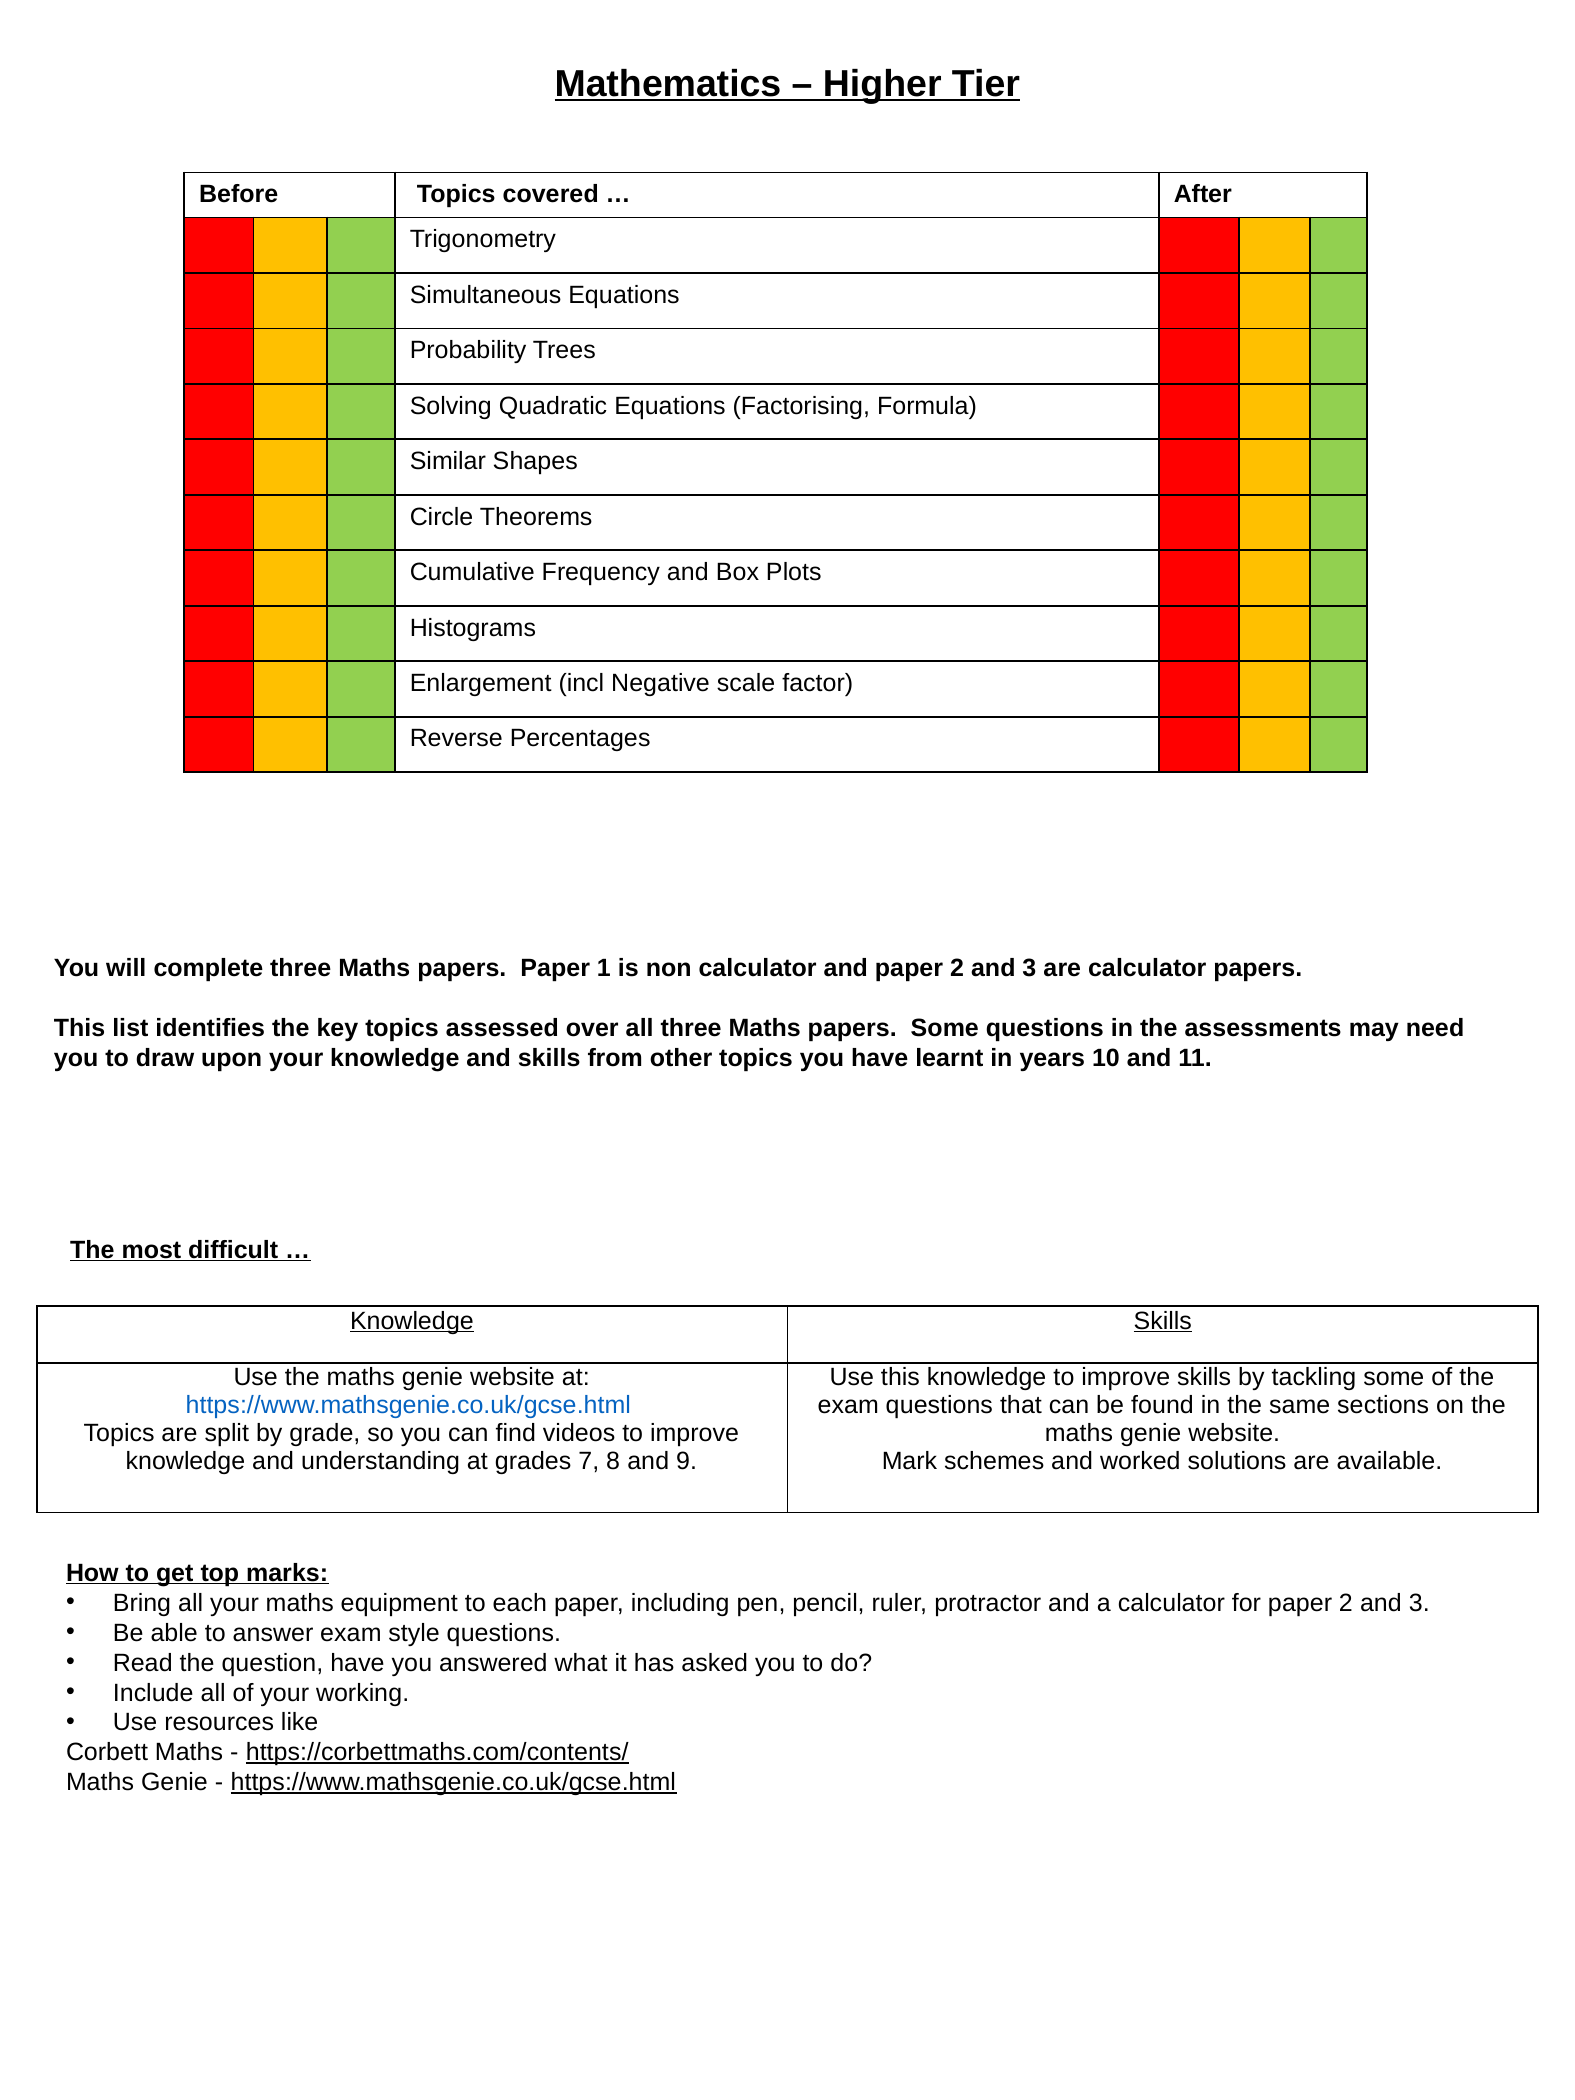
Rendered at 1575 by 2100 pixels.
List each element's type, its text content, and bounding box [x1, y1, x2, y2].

table_cell [328, 329, 394, 383]
table_cell Similar Shapes [396, 440, 1158, 494]
table_cell [254, 496, 326, 549]
table_cell [1160, 496, 1238, 549]
table_cell [1240, 218, 1309, 272]
table_cell Trigonometry [396, 218, 1158, 272]
table_cell [254, 662, 326, 716]
text_box The most difficult … [55, 1225, 707, 1271]
text_box How to get top marks: Bring all your maths equipment to each paper, including pen, pencil, ruler, protractor and a calculator for paper 2 and 3. Be able to answer exam style questions. Read the question, have you answered what it has asked you to do? Include all of your working. Use resources like Corbett Maths - https://corbettmaths.com/contents/ Maths Genie - https://www.mathsgenie.co.uk/gcse.html [51, 1548, 1515, 1923]
table_cell [1311, 607, 1366, 660]
table_cell [1240, 329, 1309, 383]
table_cell [328, 218, 394, 272]
table_cell [328, 551, 394, 605]
table_cell [254, 440, 326, 494]
table_cell [185, 218, 253, 272]
table_cell [1160, 662, 1238, 716]
table_cell [328, 718, 394, 771]
table_cell [185, 385, 253, 438]
table_cell [1311, 440, 1366, 494]
table_cell [1160, 440, 1238, 494]
table_cell [1240, 440, 1309, 494]
table_cell [328, 274, 394, 328]
table_cell Circle Theorems [396, 496, 1158, 549]
table_cell [185, 496, 253, 549]
table_cell [1311, 662, 1366, 716]
table_cell [185, 718, 253, 771]
table_header Knowledge [38, 1307, 787, 1362]
table_cell [328, 607, 394, 660]
table_cell [1160, 218, 1238, 272]
table_cell [1311, 274, 1366, 328]
table_cell [1311, 385, 1366, 438]
table_cell [1160, 607, 1238, 660]
table_cell [1160, 551, 1238, 605]
table_cell [254, 718, 326, 771]
table_cell [1240, 496, 1309, 549]
table_cell [185, 274, 253, 328]
table_cell [254, 329, 326, 383]
table_cell [1311, 551, 1366, 605]
table_header Skills [788, 1307, 1537, 1362]
table_cell [1311, 218, 1366, 272]
table_cell Solving Quadratic Equations (Factorising, Formula) [396, 385, 1158, 438]
table_cell Reverse Percentages [396, 718, 1158, 771]
table_cell [254, 551, 326, 605]
table_cell [1160, 329, 1238, 383]
table_cell [1160, 385, 1238, 438]
table_cell [1311, 496, 1366, 549]
table_header After [1160, 173, 1366, 217]
table_cell [1160, 718, 1238, 771]
table_cell [254, 218, 326, 272]
text_box You will complete three Maths papers. Paper 1 is non calculator and paper 2 and 3 are calculator papers. This list identifies the key topics assessed over all three Maths papers. Some questions in the assessments may need you to draw upon your knowledge and skills from other topics you have learnt in years 10 and 11. [38, 943, 1513, 1079]
table_cell [328, 440, 394, 494]
table_cell [185, 607, 253, 660]
table_cell [185, 440, 253, 494]
table_cell Histograms [396, 607, 1158, 660]
table_cell Use the maths genie website at:https://www.mathsgenie.co.uk/gcse.html Topics are split by grade, so you can find videos to improve knowledge and understanding at grades 7, 8 and 9. [38, 1364, 787, 1512]
table_cell [185, 551, 253, 605]
table_header Before [185, 173, 394, 217]
table_cell [254, 274, 326, 328]
table_cell [1311, 718, 1366, 771]
table_cell [328, 496, 394, 549]
table_cell [1311, 329, 1366, 383]
table_cell [1240, 718, 1309, 771]
table_cell [185, 662, 253, 716]
table_cell [328, 385, 394, 438]
table_cell Simultaneous Equations [396, 274, 1158, 328]
table_cell [328, 662, 394, 716]
table_cell [1240, 551, 1309, 605]
table_cell [1160, 274, 1238, 328]
table_cell Enlargement (incl Negative scale factor) [396, 662, 1158, 716]
table_cell [1240, 662, 1309, 716]
table_cell Cumulative Frequency and Box Plots [396, 551, 1158, 605]
table_cell Probability Trees [396, 329, 1158, 383]
table_cell Use this knowledge to improve skills by tackling some of the exam questions that can be found in the same sections on the maths genie website. Mark schemes and worked solutions are available. [788, 1364, 1537, 1512]
table_cell [1240, 607, 1309, 660]
table_cell [254, 385, 326, 438]
table_cell [254, 607, 326, 660]
table_cell [1240, 385, 1309, 438]
text_box Mathematics – Higher Tier [461, 52, 1114, 112]
table_cell [1240, 274, 1309, 328]
table_cell [185, 329, 253, 383]
table_header Topics covered … [396, 173, 1158, 217]
